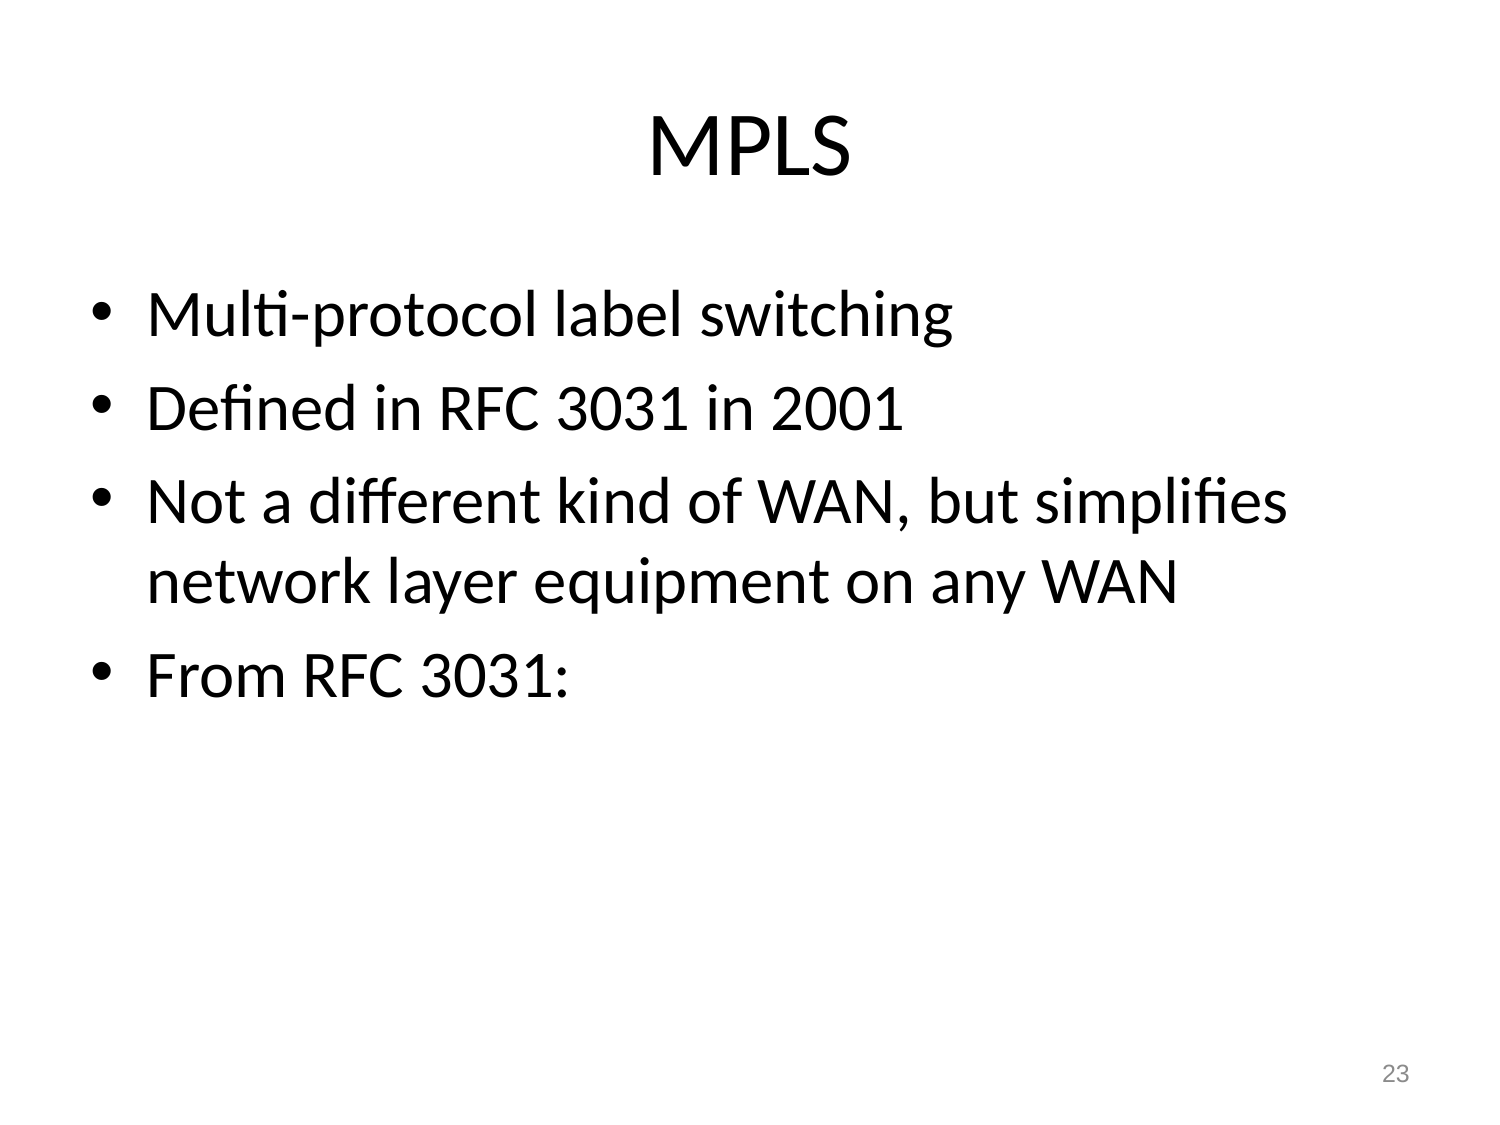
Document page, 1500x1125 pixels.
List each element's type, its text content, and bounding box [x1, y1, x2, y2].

list Multi-protocol label switching Defined in RFC 3031 in 2001 Not a different kind of WAN, but simplifies network layer equipment on any WAN From RFC 3031: [74, 262, 1426, 1006]
title MPLS [74, 44, 1426, 233]
slide_number 23 [1074, 1042, 1425, 1103]
